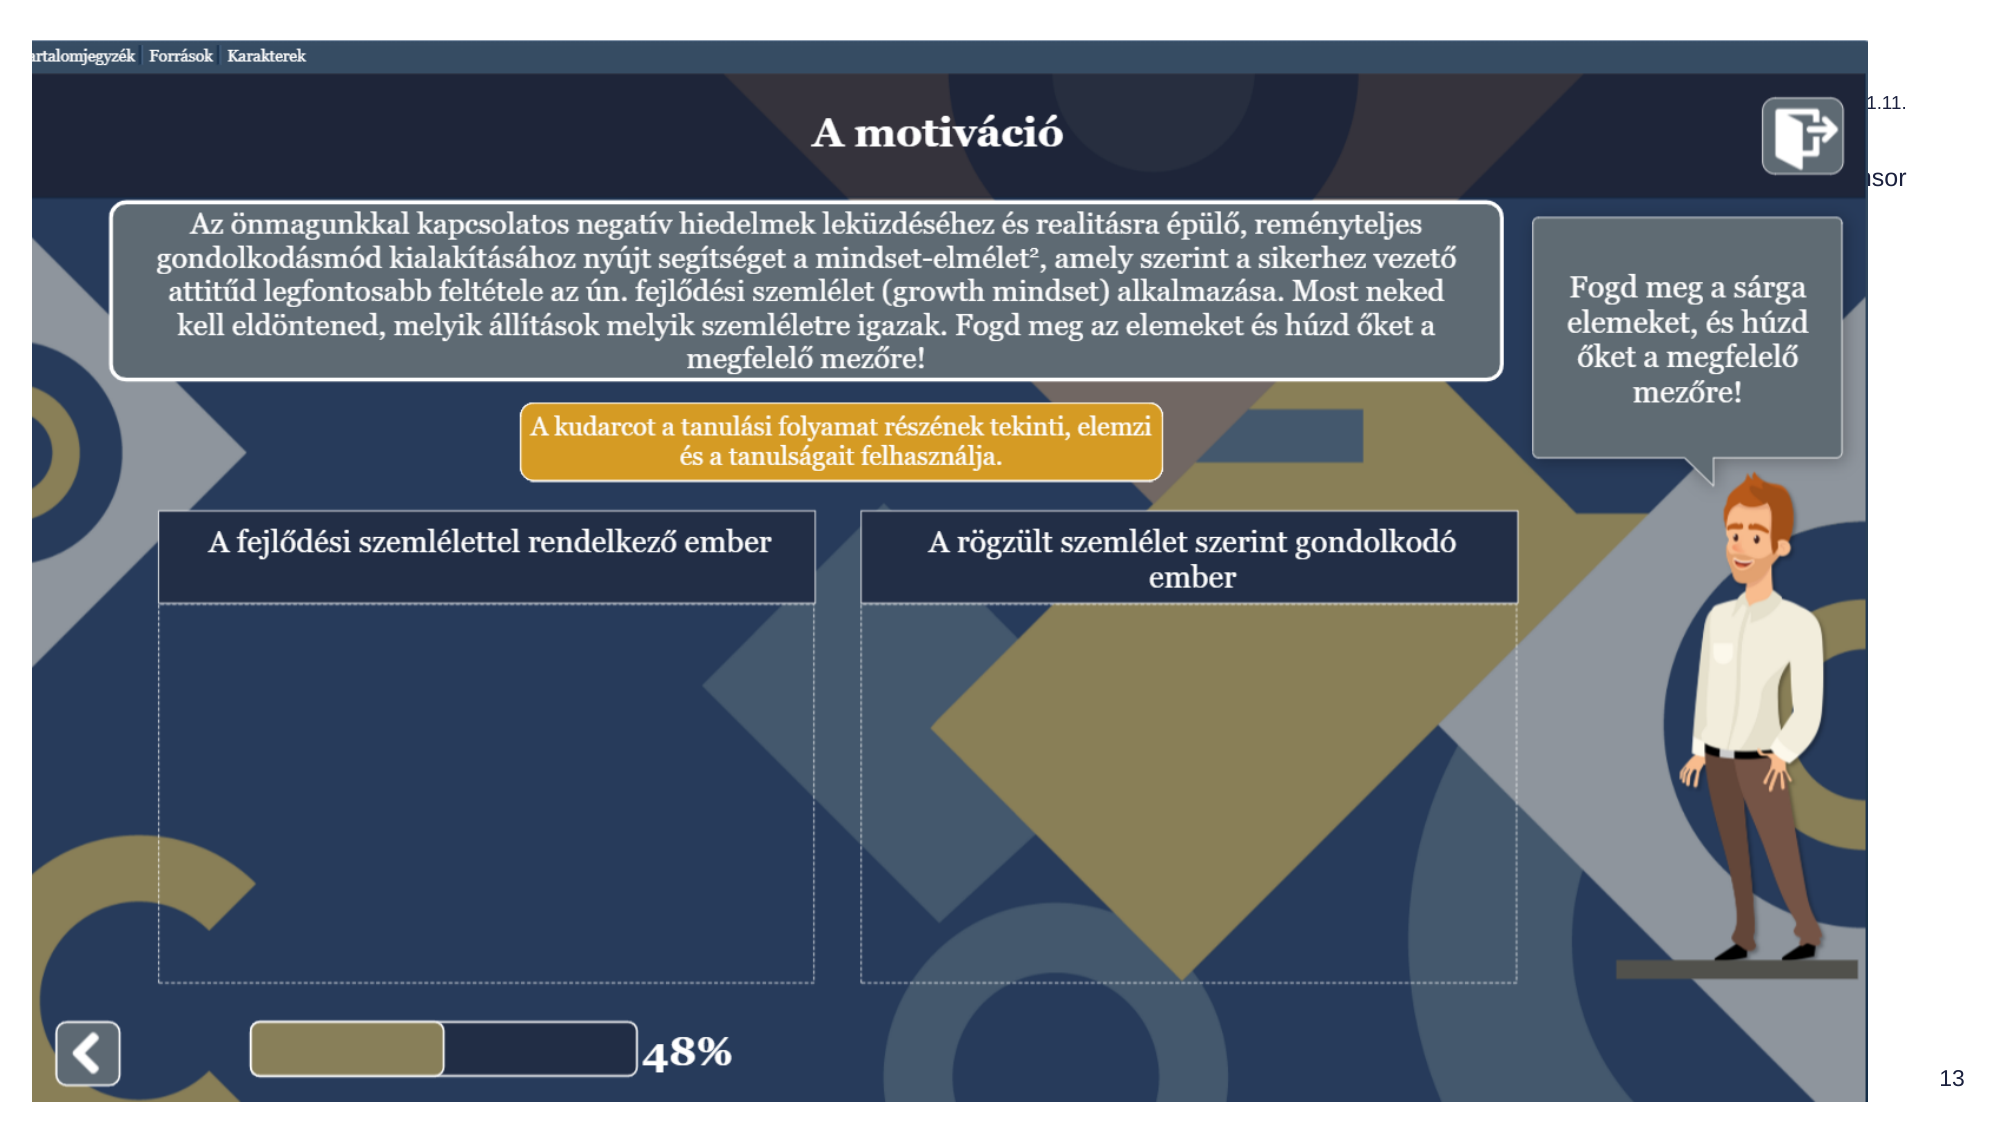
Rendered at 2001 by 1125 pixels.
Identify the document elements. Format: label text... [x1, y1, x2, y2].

footer Dia címsor [1868, 131, 1907, 192]
picture [31, 31, 1868, 1102]
slide_number 2024. 06. 03. [1868, 90, 1907, 121]
